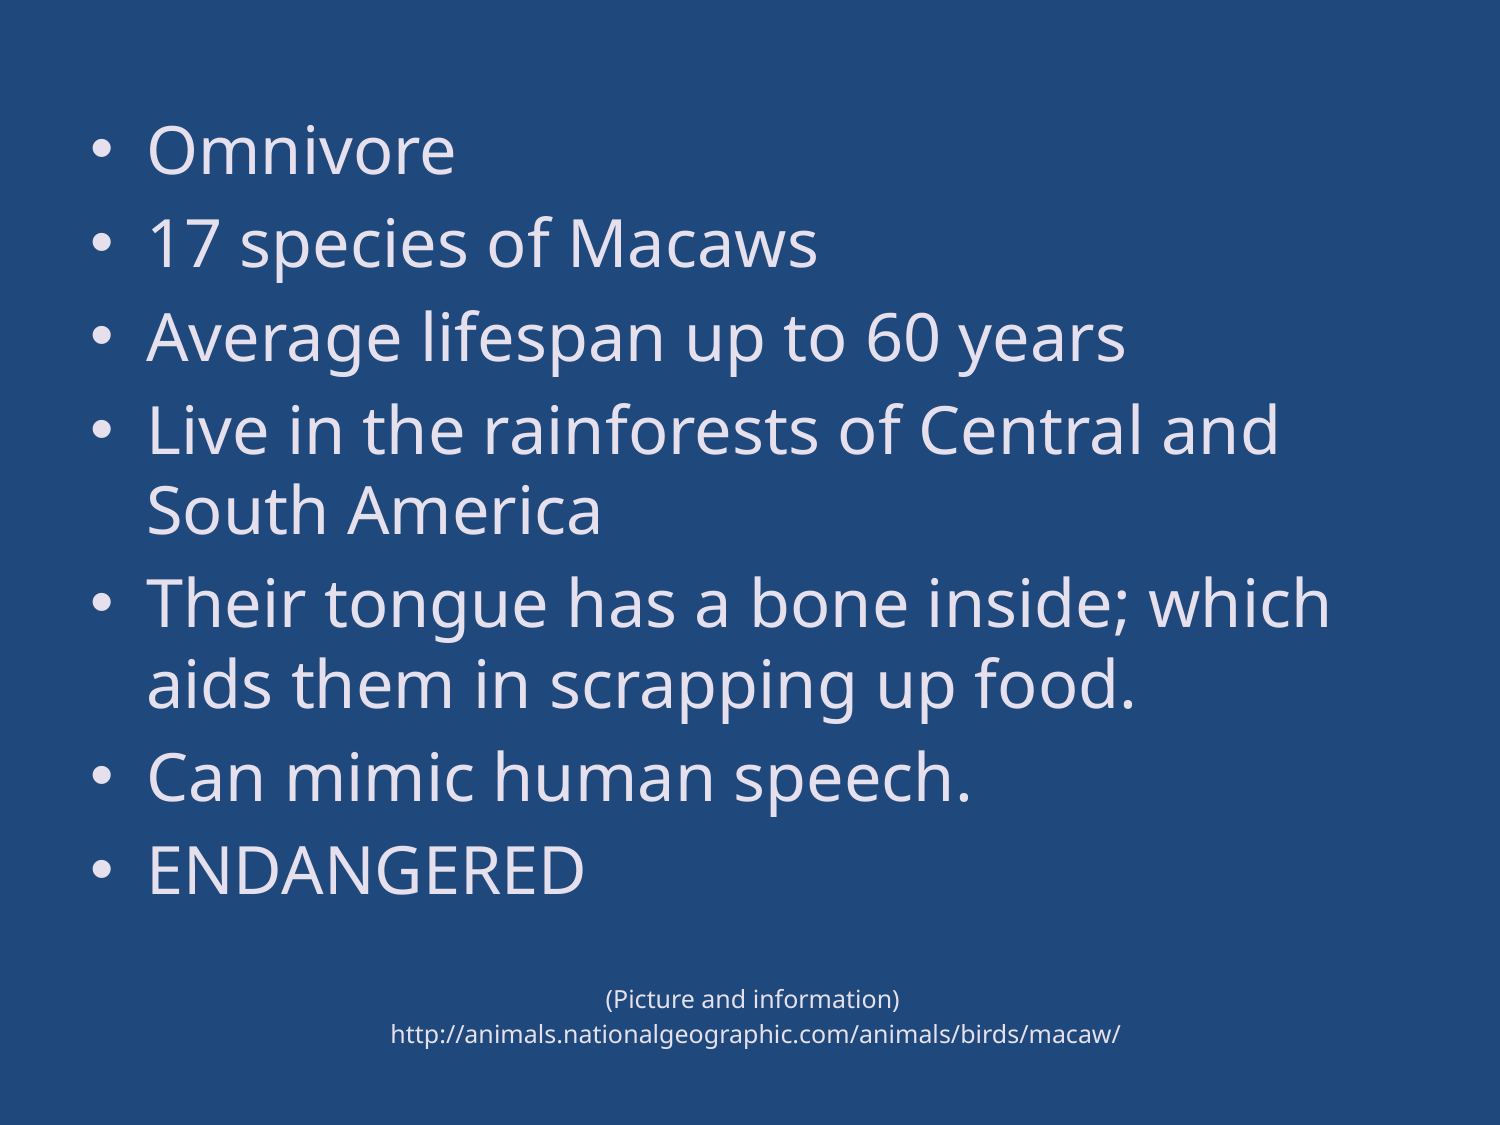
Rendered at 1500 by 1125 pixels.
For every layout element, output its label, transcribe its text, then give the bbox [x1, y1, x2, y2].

list Omnivore 17 species of Macaws Average lifespan up to 60 years Live in the rainforests of Central and South America Their tongue has a bone inside; which aids them in scrapping up food. Can mimic human speech. ENDANGERED (Picture and information) http://animals.nationalgeographic.com/animals/birds/macaw/ [75, 99, 1438, 1088]
